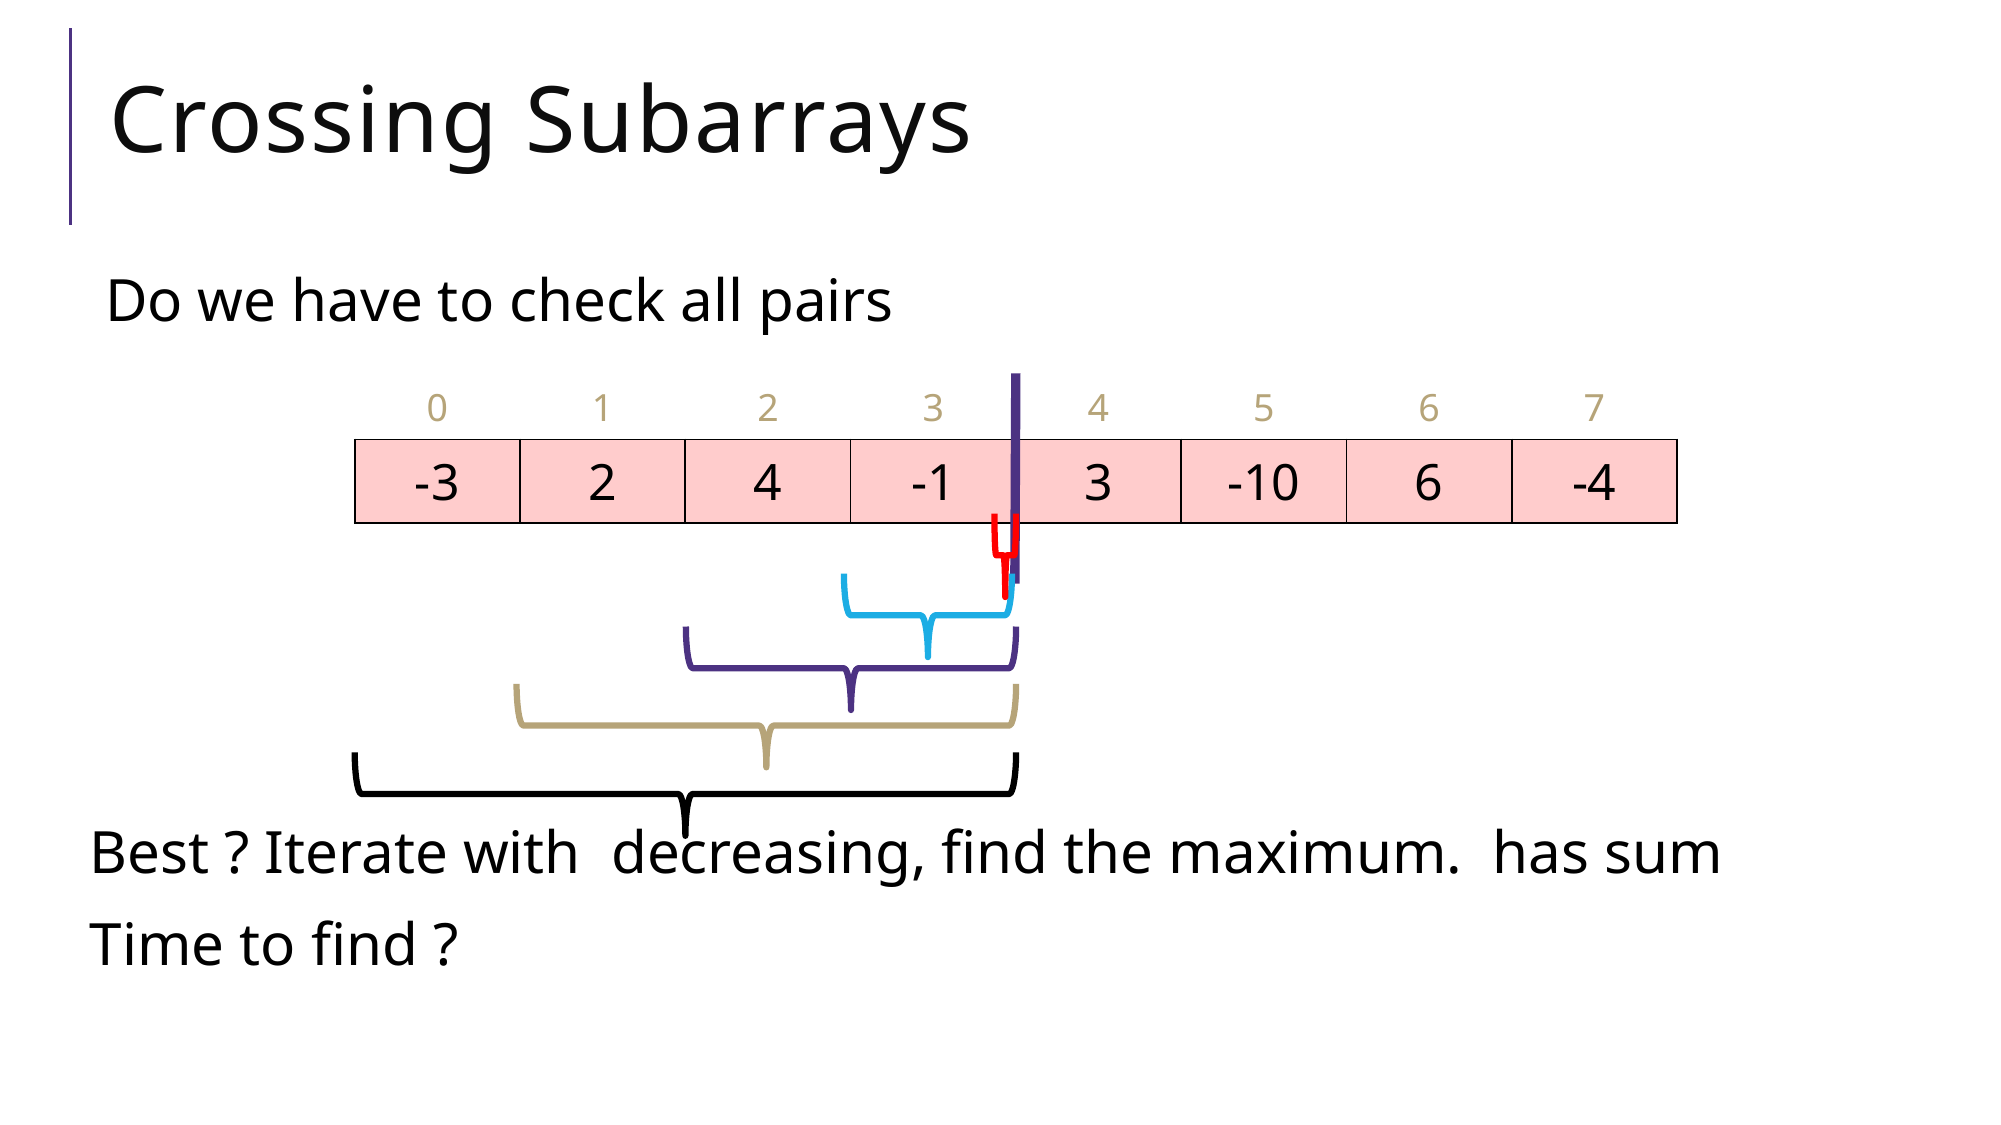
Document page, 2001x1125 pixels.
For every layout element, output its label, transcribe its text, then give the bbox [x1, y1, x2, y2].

table_header 7 [1513, 374, 1676, 439]
table_header 0 [356, 374, 519, 439]
table_cell 6 [1347, 440, 1511, 522]
table_header 5 [1182, 374, 1346, 439]
text_box [685, 626, 1017, 683]
text_box [843, 573, 1013, 626]
text_box [515, 683, 1017, 752]
title Crossing Subarrays [94, 43, 1930, 210]
table_cell -10 [1182, 440, 1346, 522]
table_header 4 [1021, 374, 1180, 439]
table_cell 3 [1024, 440, 1180, 522]
table_header 3 [851, 374, 1009, 439]
text_box [353, 752, 1017, 837]
table_cell -1 [851, 440, 1007, 522]
table_header 6 [1347, 374, 1511, 439]
text_box [993, 513, 1007, 598]
table_cell -3 [356, 440, 519, 522]
table_cell 2 [521, 440, 684, 522]
table_cell 4 [686, 440, 850, 522]
table_header 1 [521, 374, 684, 439]
table_header 2 [686, 374, 850, 439]
table_cell -4 [1513, 440, 1676, 522]
